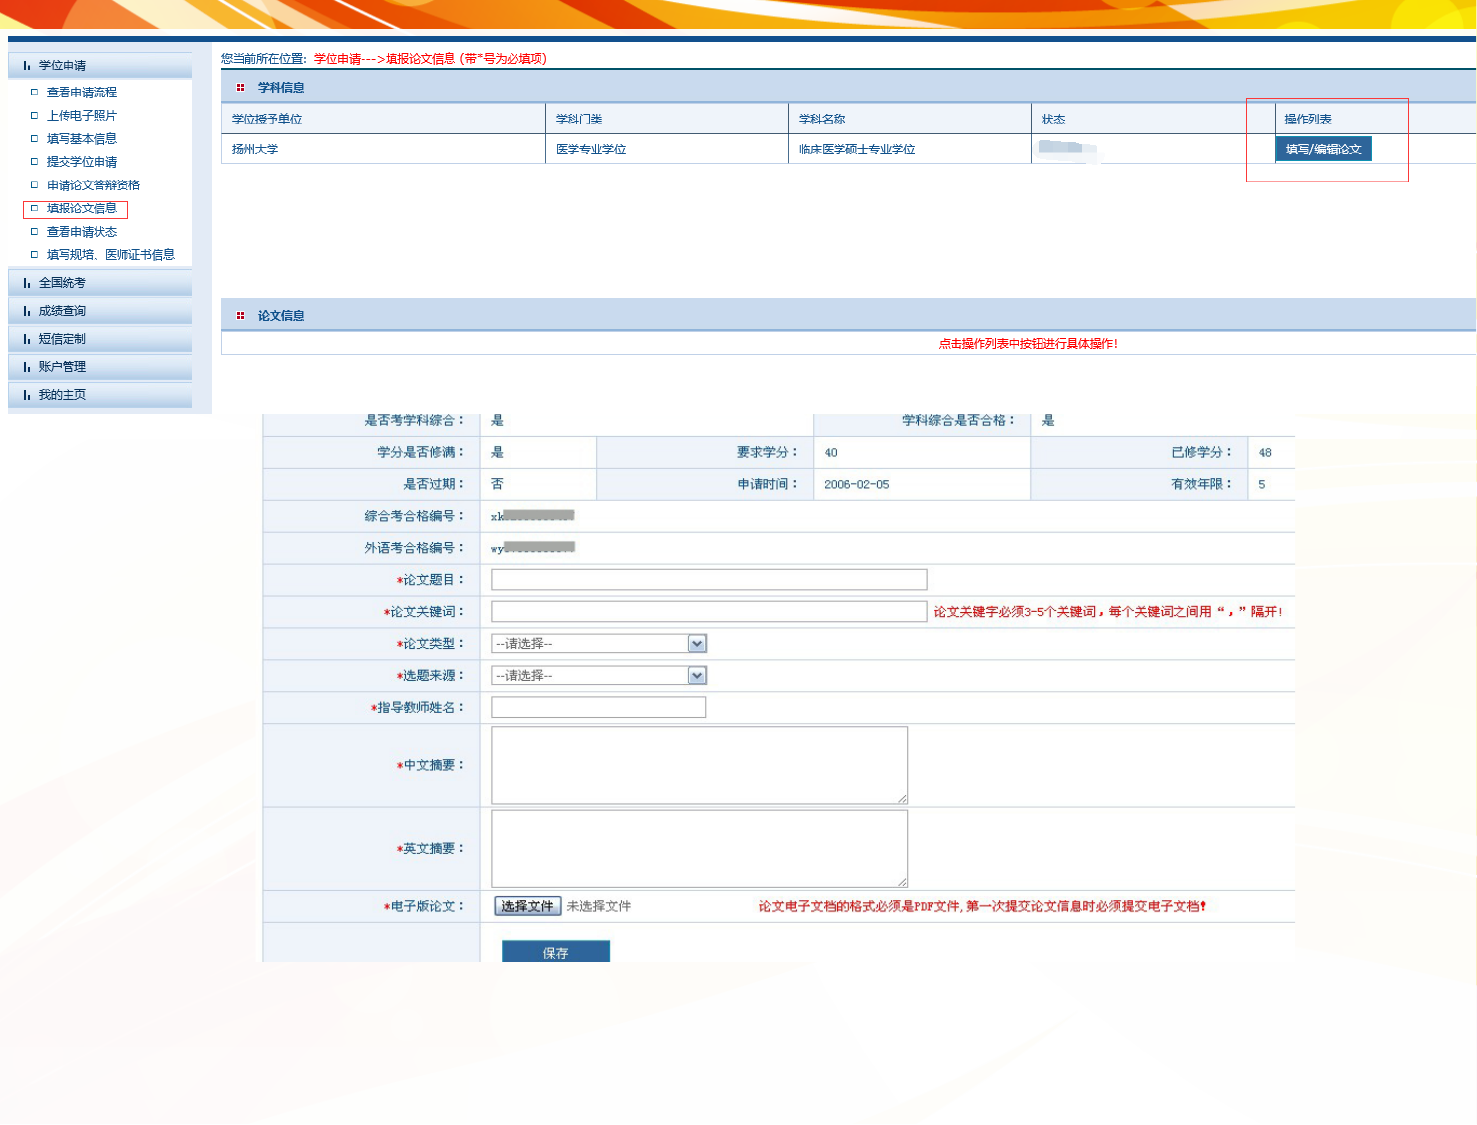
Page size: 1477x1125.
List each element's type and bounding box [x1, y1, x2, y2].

picture [8, 36, 1477, 962]
picture [0, 0, 1477, 29]
